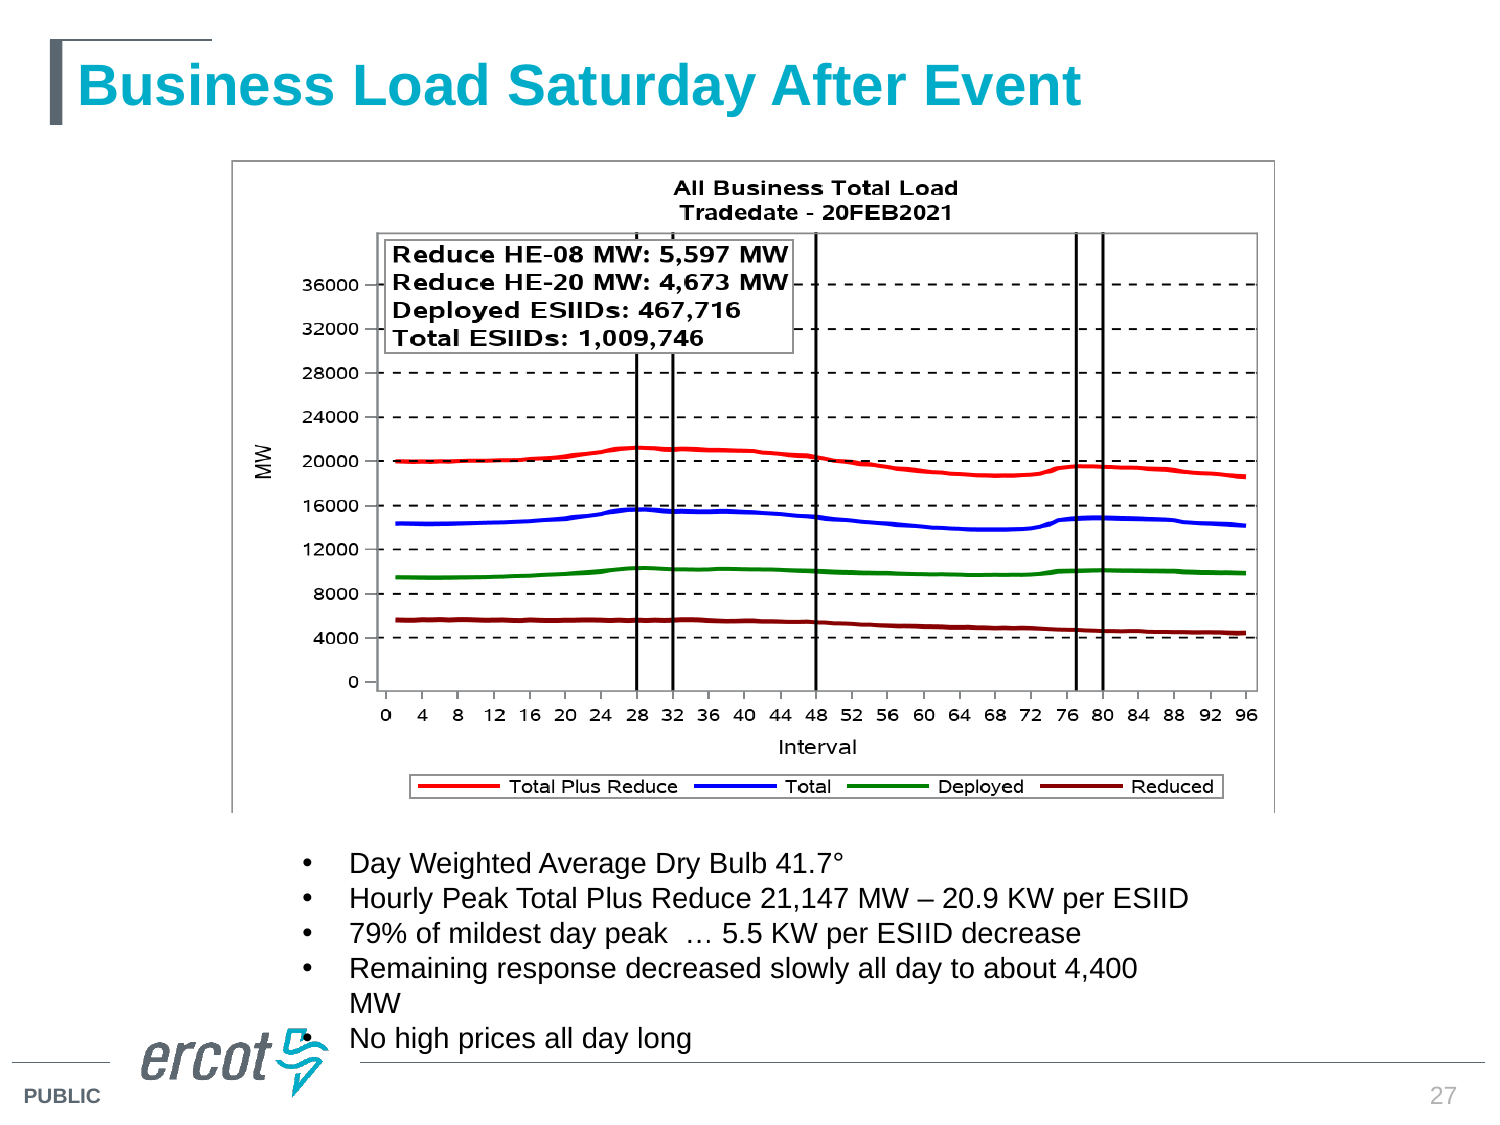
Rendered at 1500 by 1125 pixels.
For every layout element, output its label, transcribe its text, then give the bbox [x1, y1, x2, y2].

picture [231, 160, 1276, 813]
title Business Load Saturday After Event [62, 39, 1450, 125]
text_box Day Weighted Average Dry Bulb 41.7° Hourly Peak Total Plus Reduce 21,147 MW – 20.9 KW per ESIID 79% of mildest day peak … 5.5 KW per ESIID decrease Remaining response decreased slowly all day to about 4,400 MW No high prices all day long [287, 837, 1213, 1062]
picture [137, 1024, 332, 1100]
slide_number 27 [1400, 1076, 1488, 1113]
